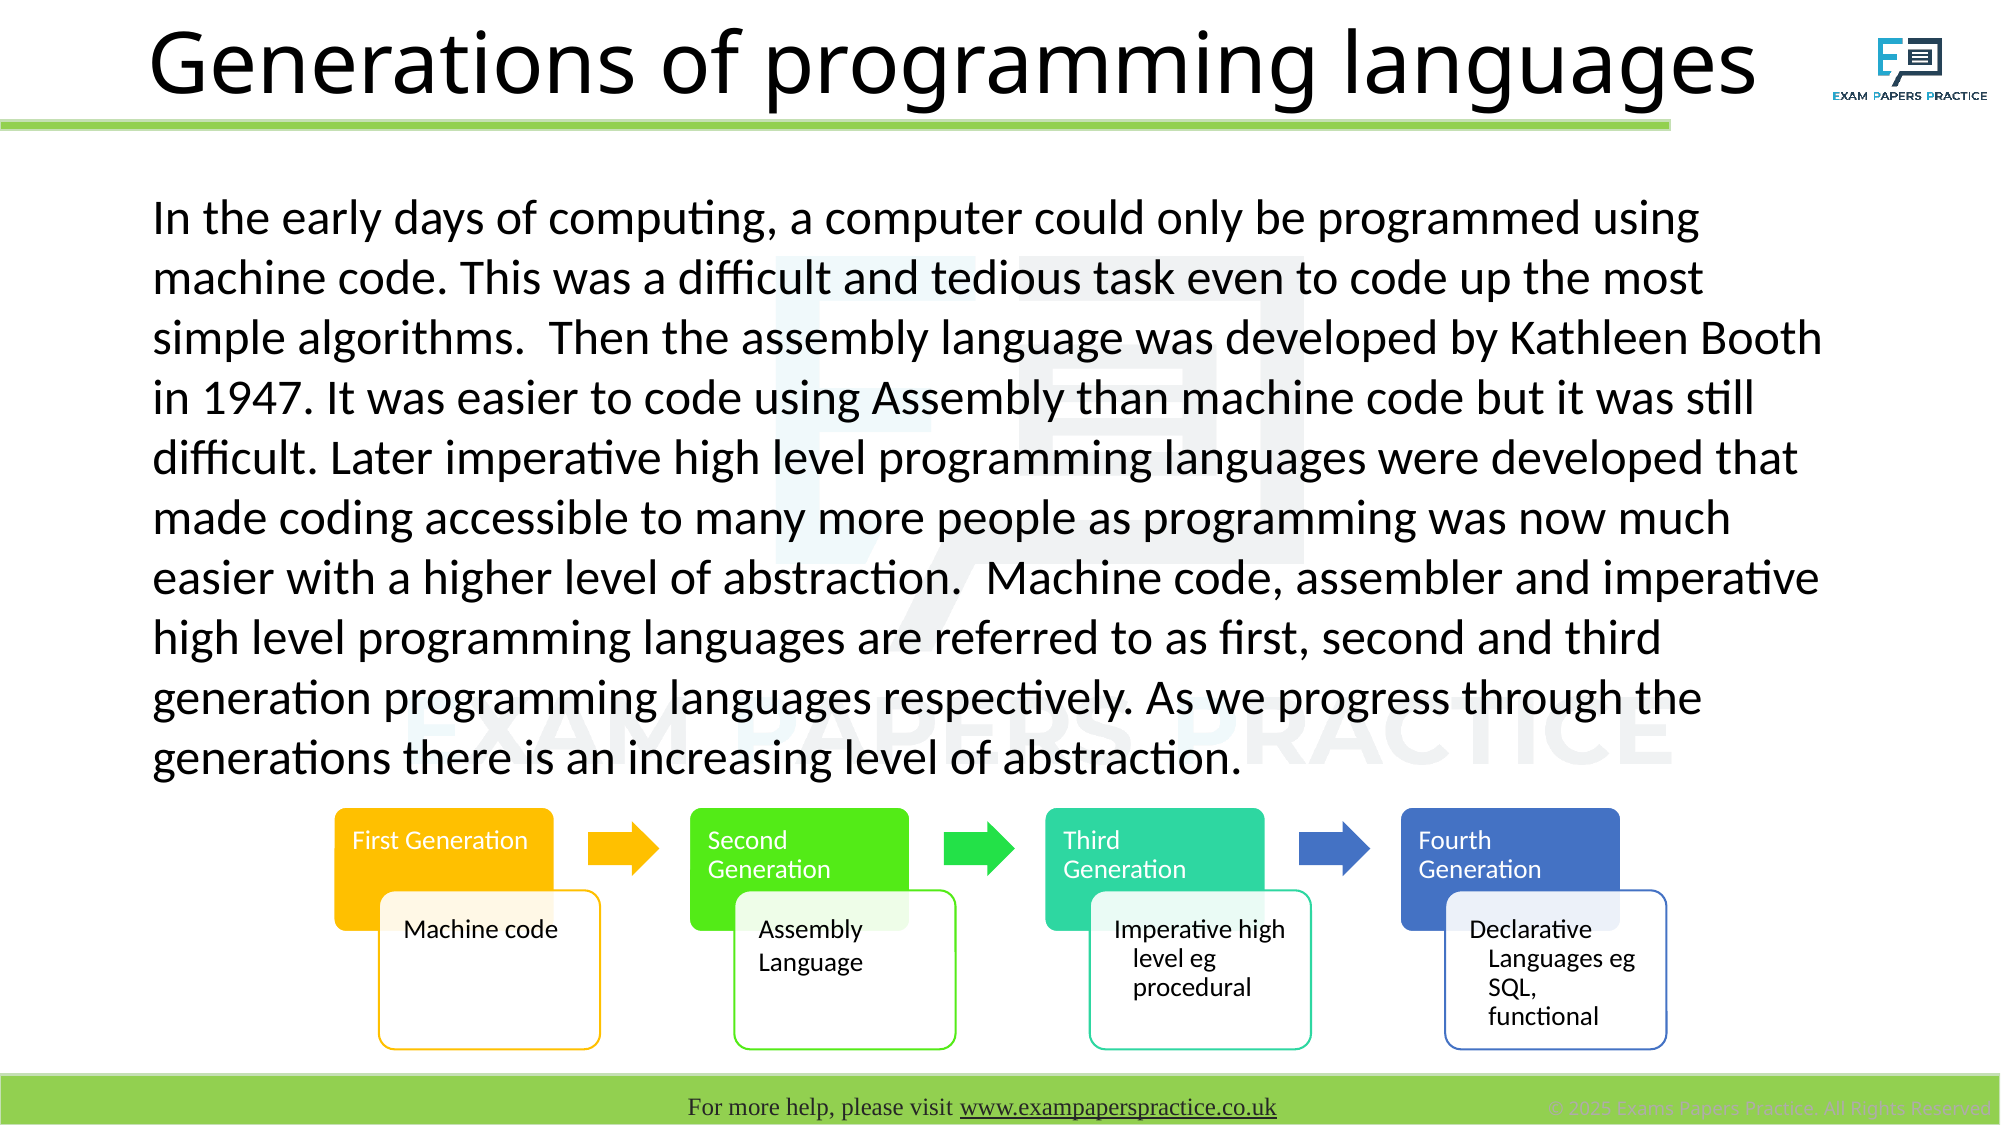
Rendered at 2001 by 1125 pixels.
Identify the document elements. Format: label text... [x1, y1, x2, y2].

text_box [333, 483, 1667, 1125]
title Generations of programming languages [132, 11, 1858, 121]
list In the early days of computing, a computer could only be programmed using machine code. This was a difficult and tedious task even to code up the most simple algorithms. Then the assembly language was developed by Kathleen Booth in 1947. It was easier to code using Assembly than machine code but it was still difficult. Later imperative high level programming languages were developed that made coding accessible to many more people as programming was now much easier with a higher level of abstraction. Machine code, assembler and imperative high level programming languages are referred to as first, second and third generation programming languages respectively. As we progress through the generations there is an increasing level of abstraction. [137, 176, 1863, 891]
